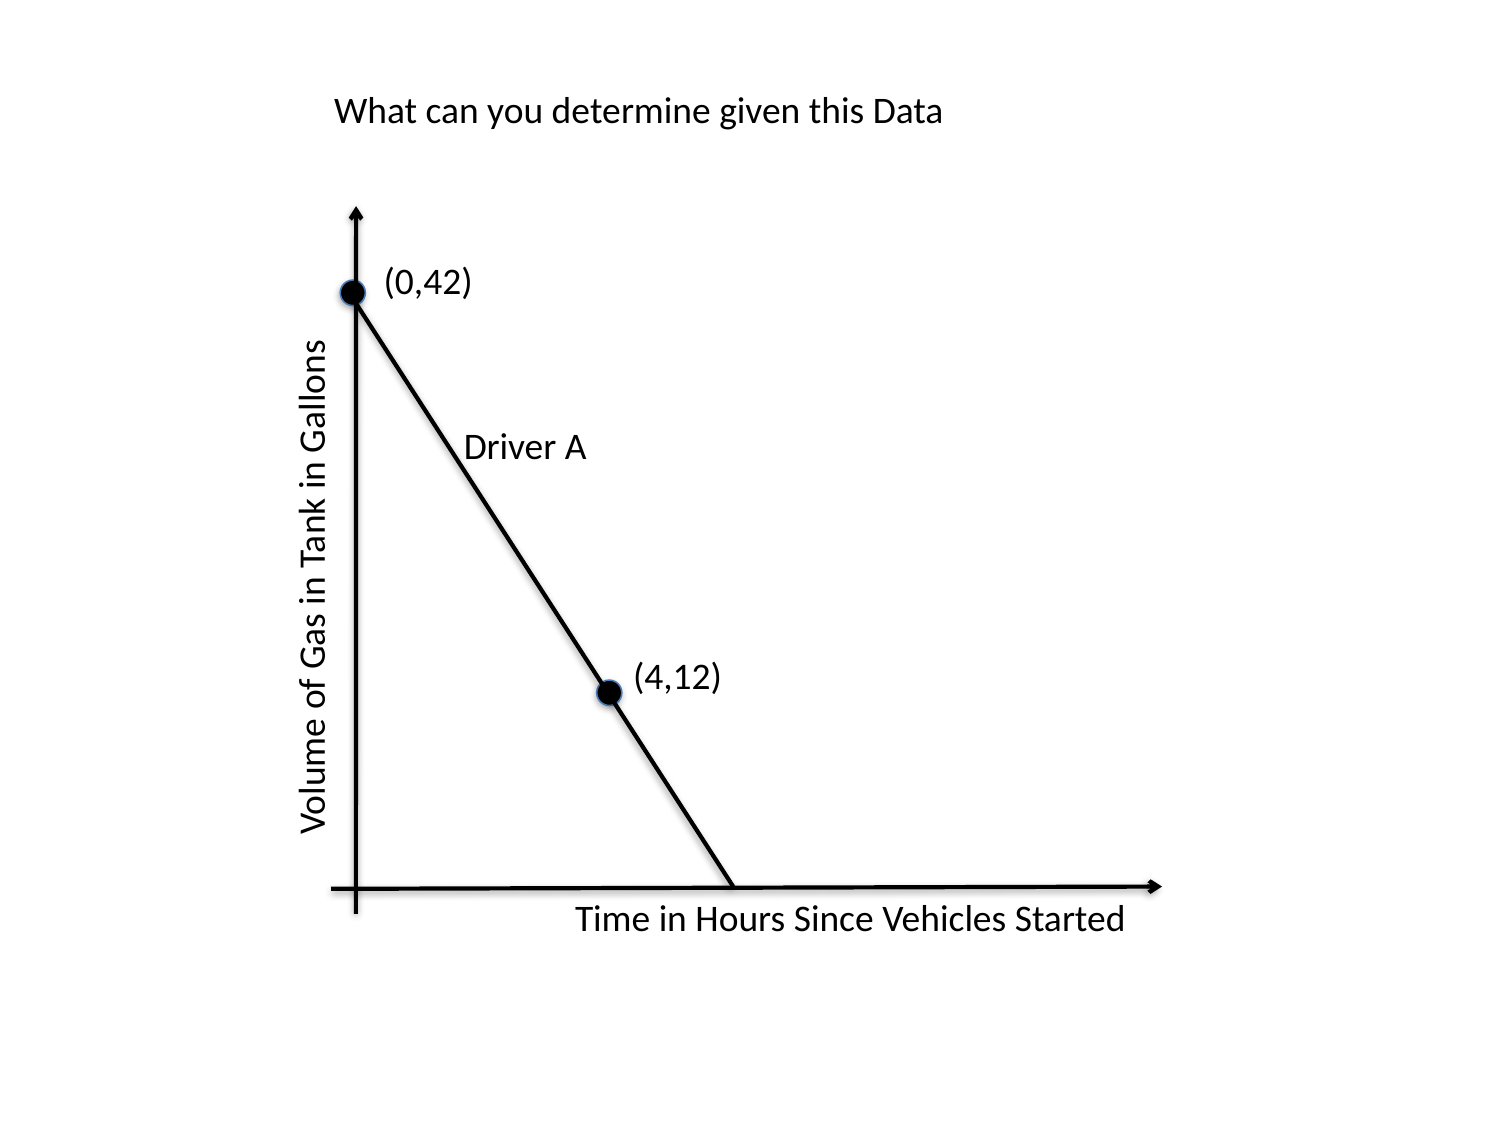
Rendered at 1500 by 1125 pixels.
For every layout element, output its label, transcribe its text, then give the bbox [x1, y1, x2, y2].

text_box What can you determine given this Data [319, 78, 1021, 139]
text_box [279, 168, 1163, 948]
